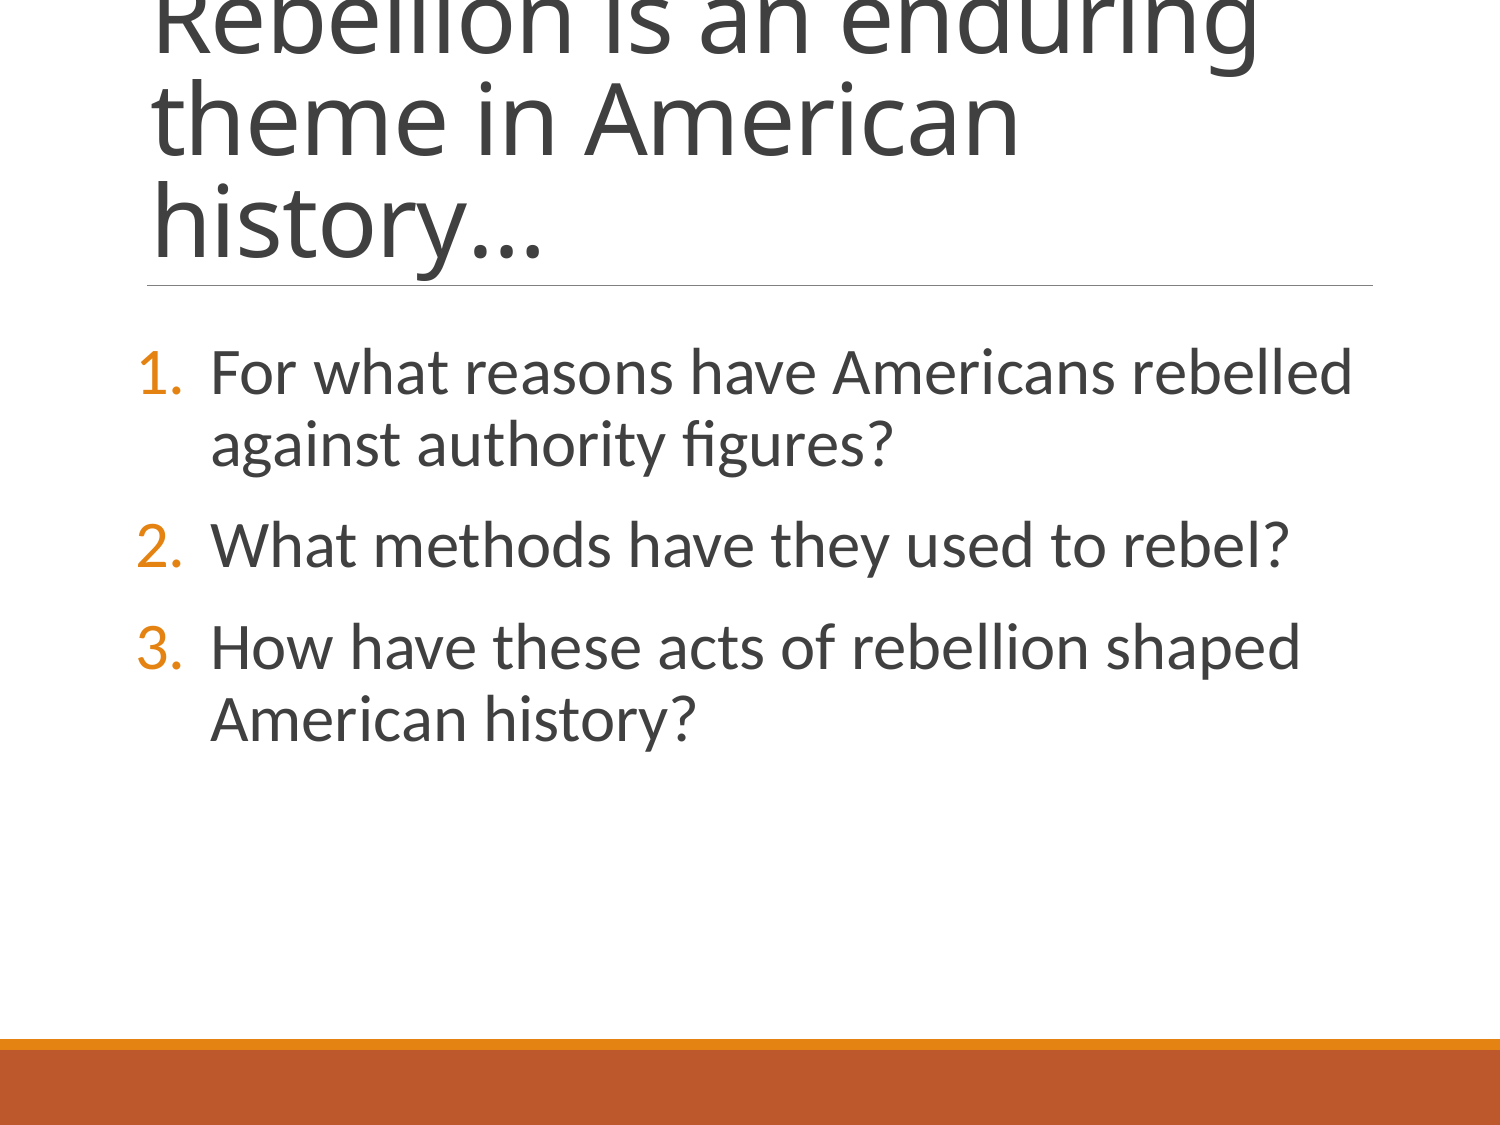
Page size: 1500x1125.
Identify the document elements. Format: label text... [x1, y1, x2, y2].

list For what reasons have Americans rebelled against authority figures? What methods have they used to rebel? How have these acts of rebellion shaped American history? [135, 329, 1373, 963]
title Rebellion is an enduring theme in American history… [135, 47, 1373, 285]
